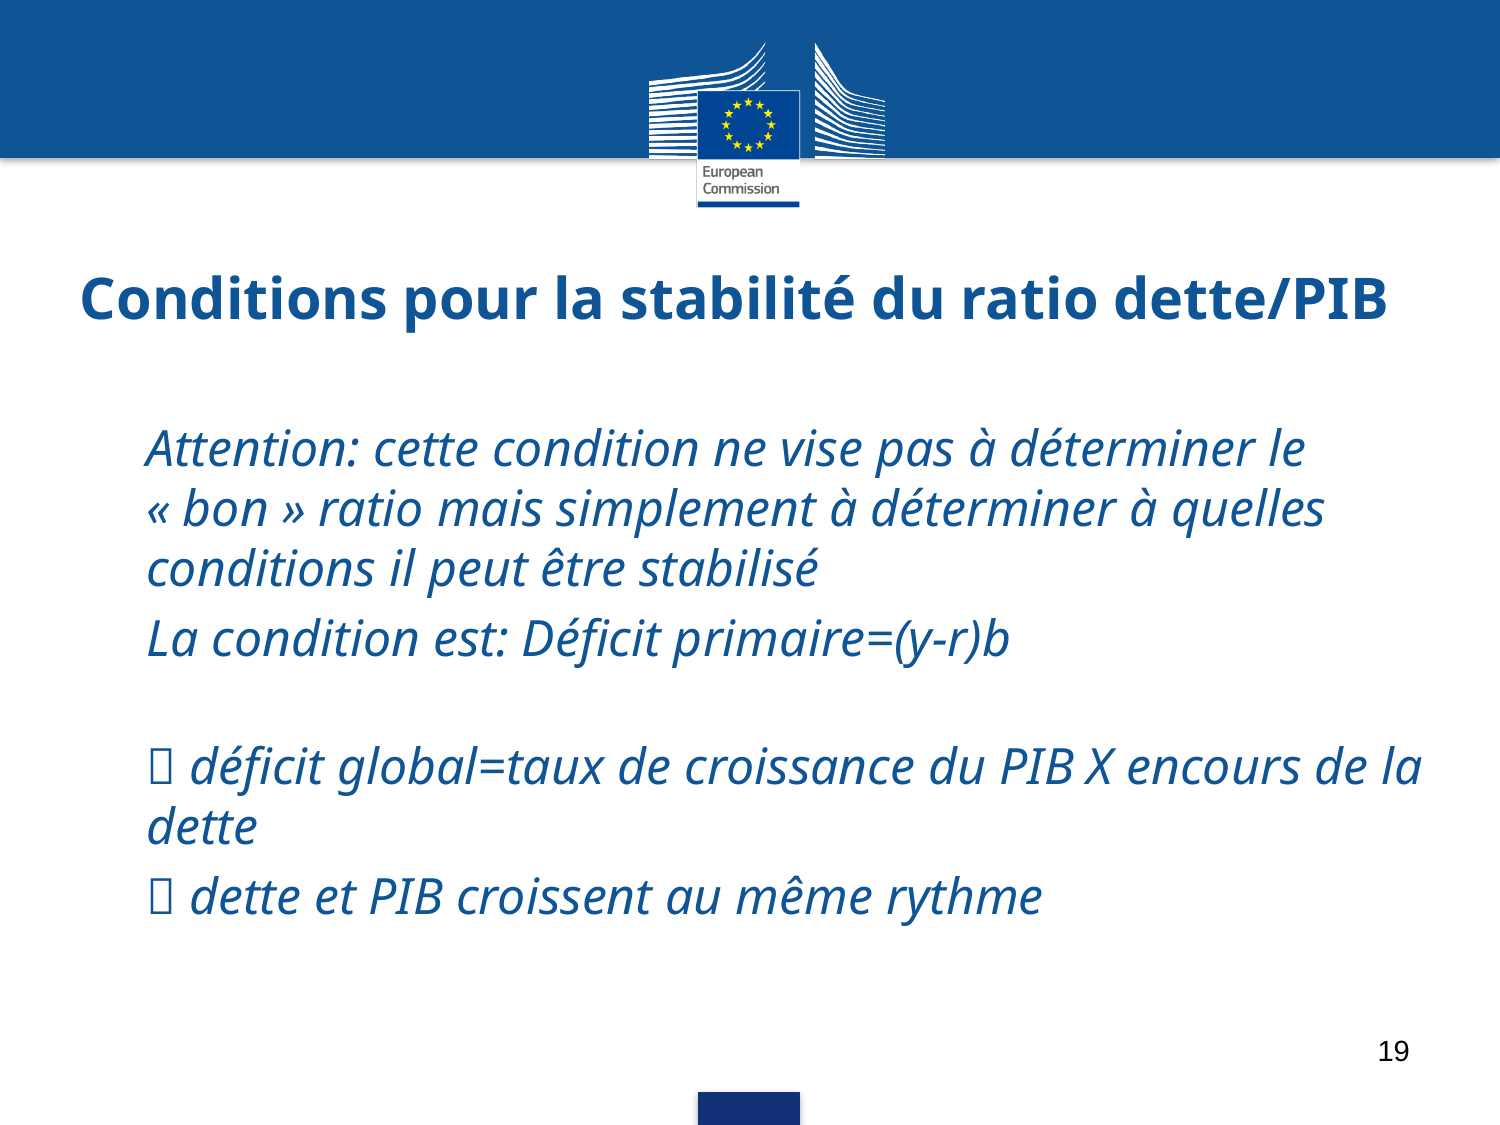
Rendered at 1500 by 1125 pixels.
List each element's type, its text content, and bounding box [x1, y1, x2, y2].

picture [649, 42, 885, 208]
title Conditions pour la stabilité du ratio dette/PIB [64, 219, 1416, 374]
slide_number 19 [1074, 1024, 1426, 1103]
list Attention: cette condition ne vise pas à déterminer le « bon » ratio mais simplement à déterminer à quelles conditions il peut être stabilisé La condition est: Déficit primaire=(y-r)b  déficit global=taux de croissance du PIB X encours de la dette  dette et PIB croissent au même rythme [74, 408, 1448, 1025]
